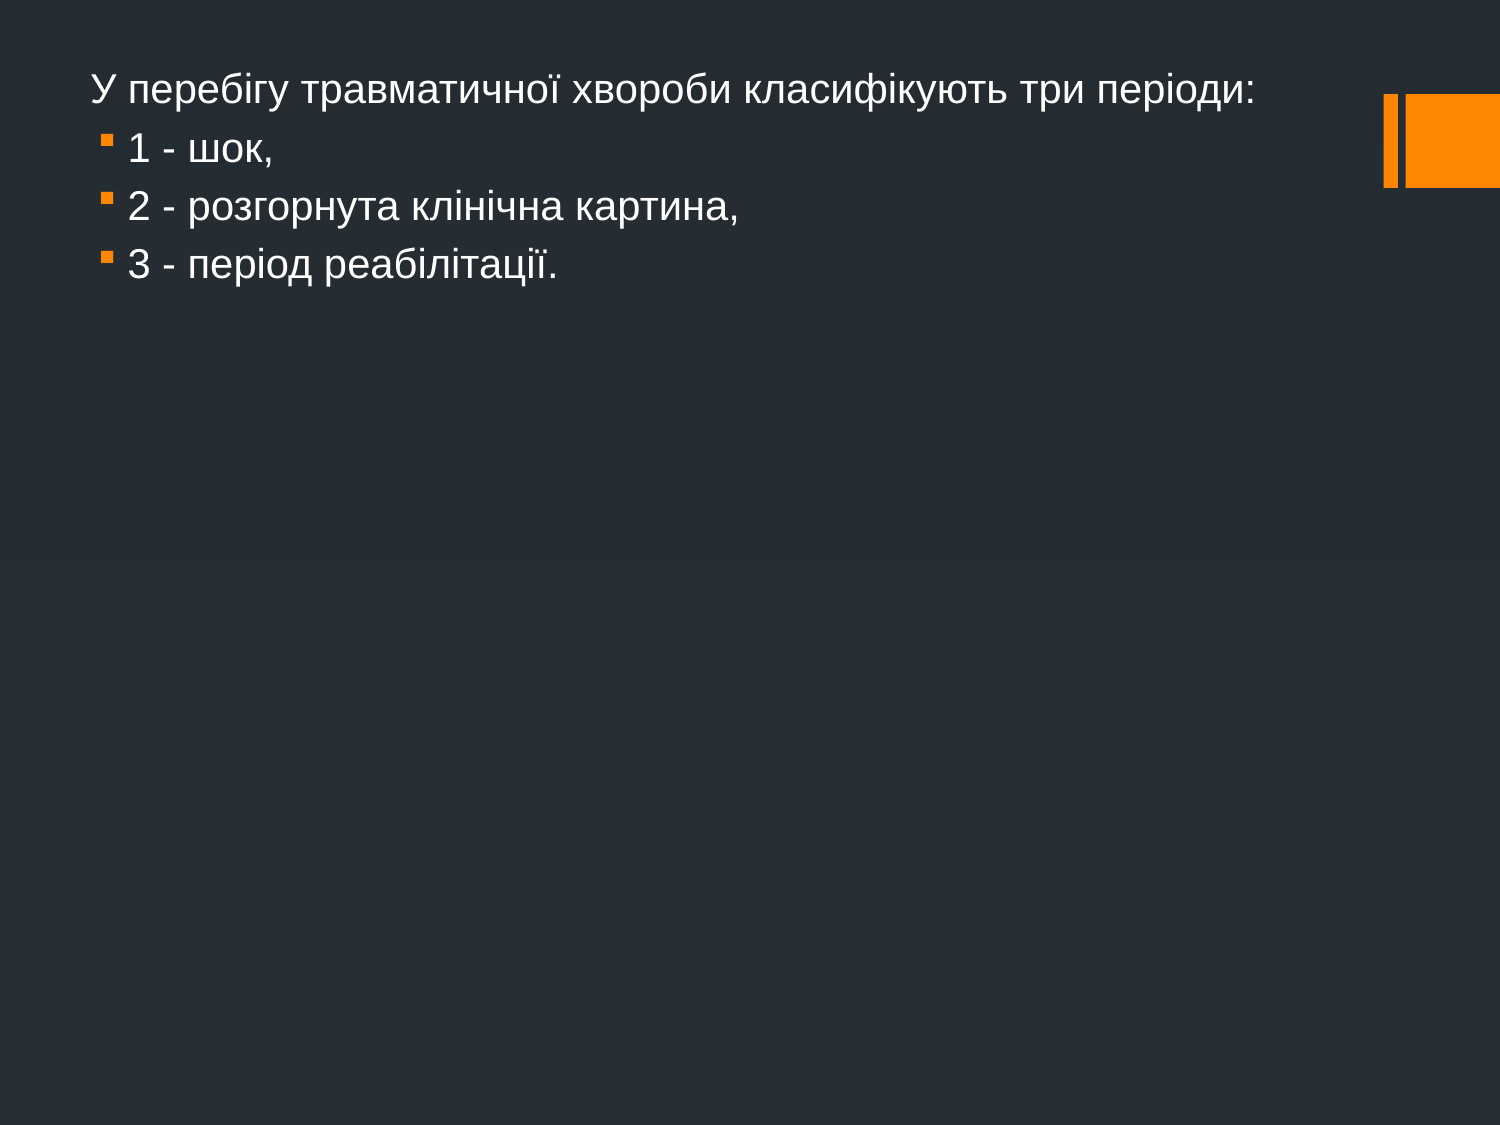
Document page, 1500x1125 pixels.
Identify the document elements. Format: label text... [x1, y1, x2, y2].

list У перебігу травматичної хвороби класифікують три періоди: 1 - шок, 2 - розгорнута клінічна картина, 3 - період реабілітації. [75, 54, 1300, 1062]
